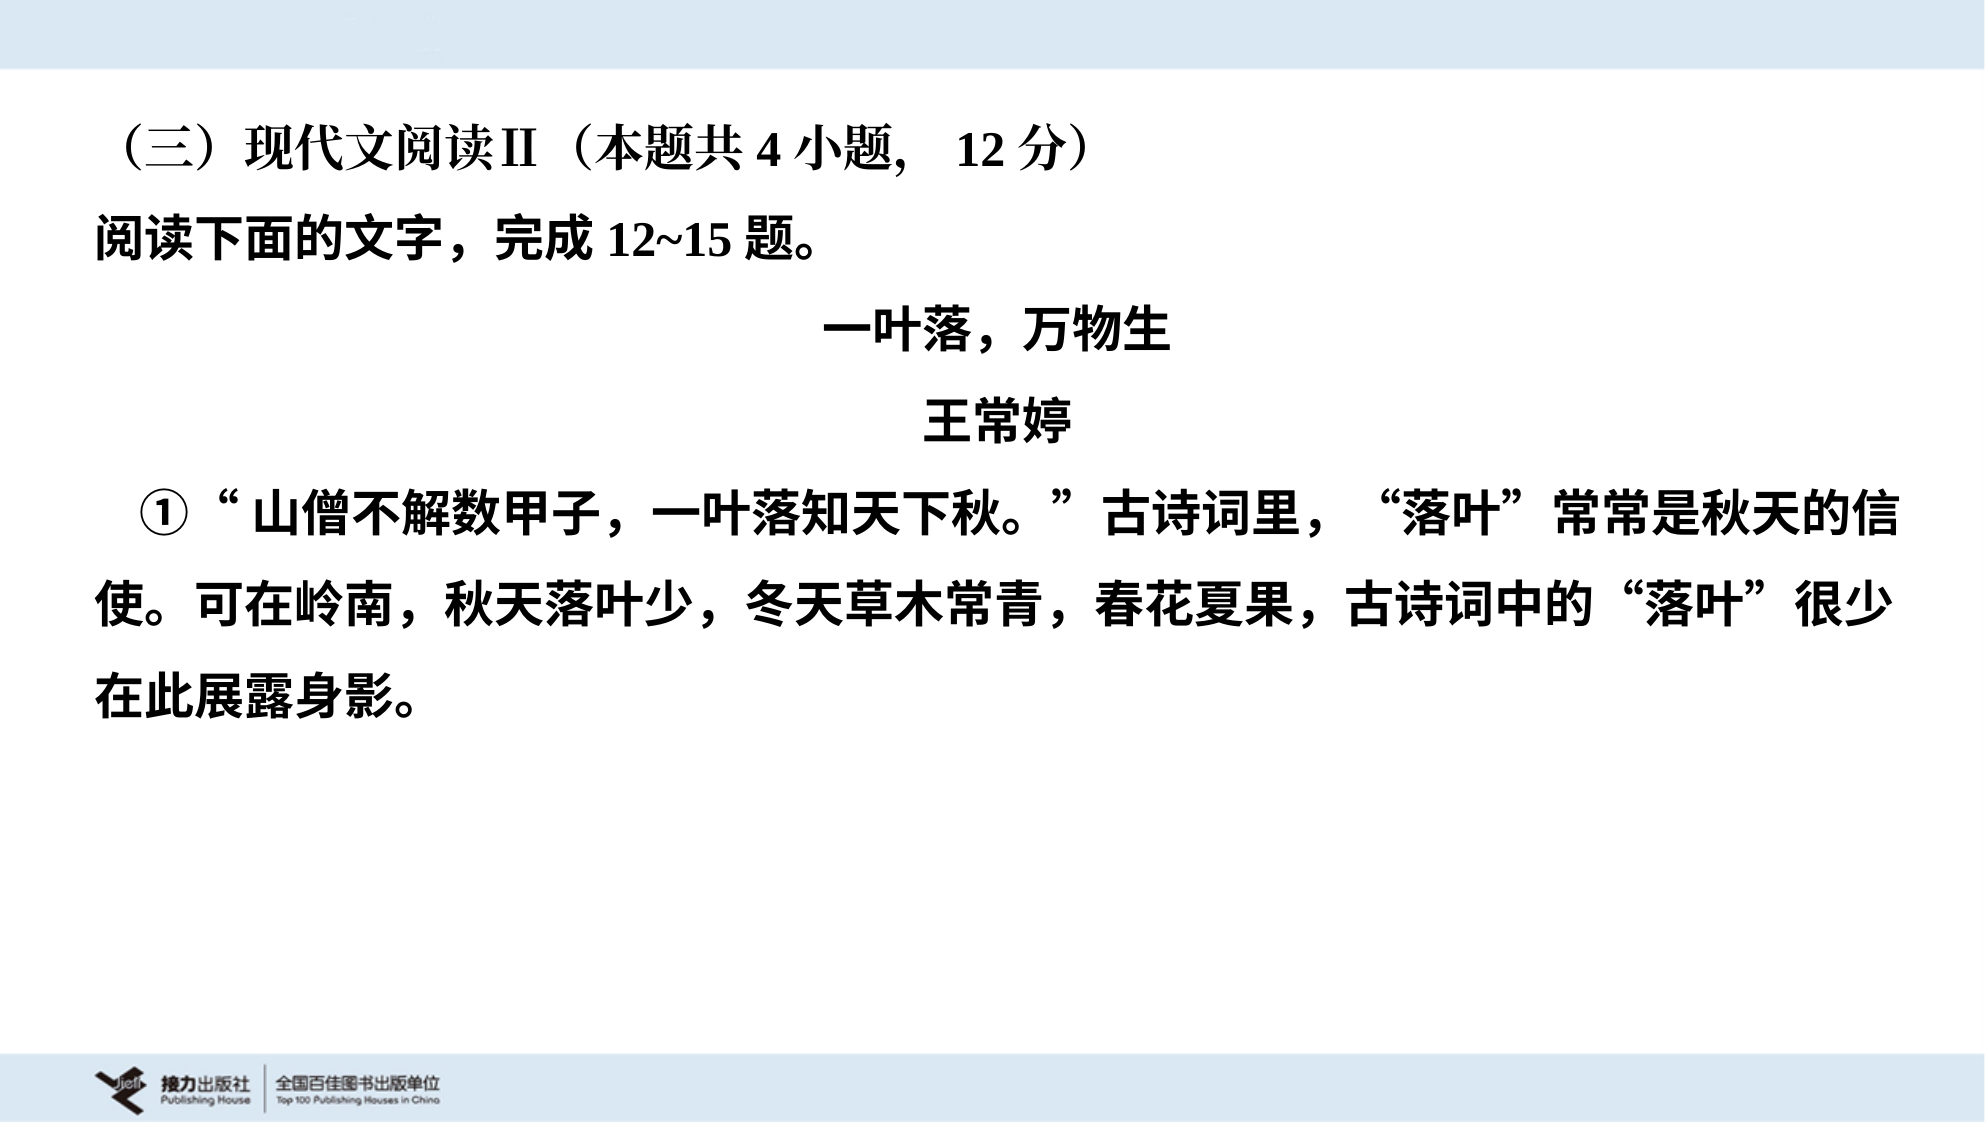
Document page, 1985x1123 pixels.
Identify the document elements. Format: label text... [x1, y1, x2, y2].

text_box （三）现代文阅读Ⅱ（本题共4小题，12分） [94, 88, 1892, 174]
picture [0, 0, 1985, 1122]
text_box 阅读下面的文字，完成12~15题。 一叶落，万物生 王常婷 ①“山僧不解数甲子，一叶落知天下秋。”古诗词里，“落叶”常常是秋天的信 使。可在岭南，秋天落叶少，冬天草木常青，春花夏果，古诗词中的“落叶”很少 在此展露身影。 [94, 174, 1892, 725]
